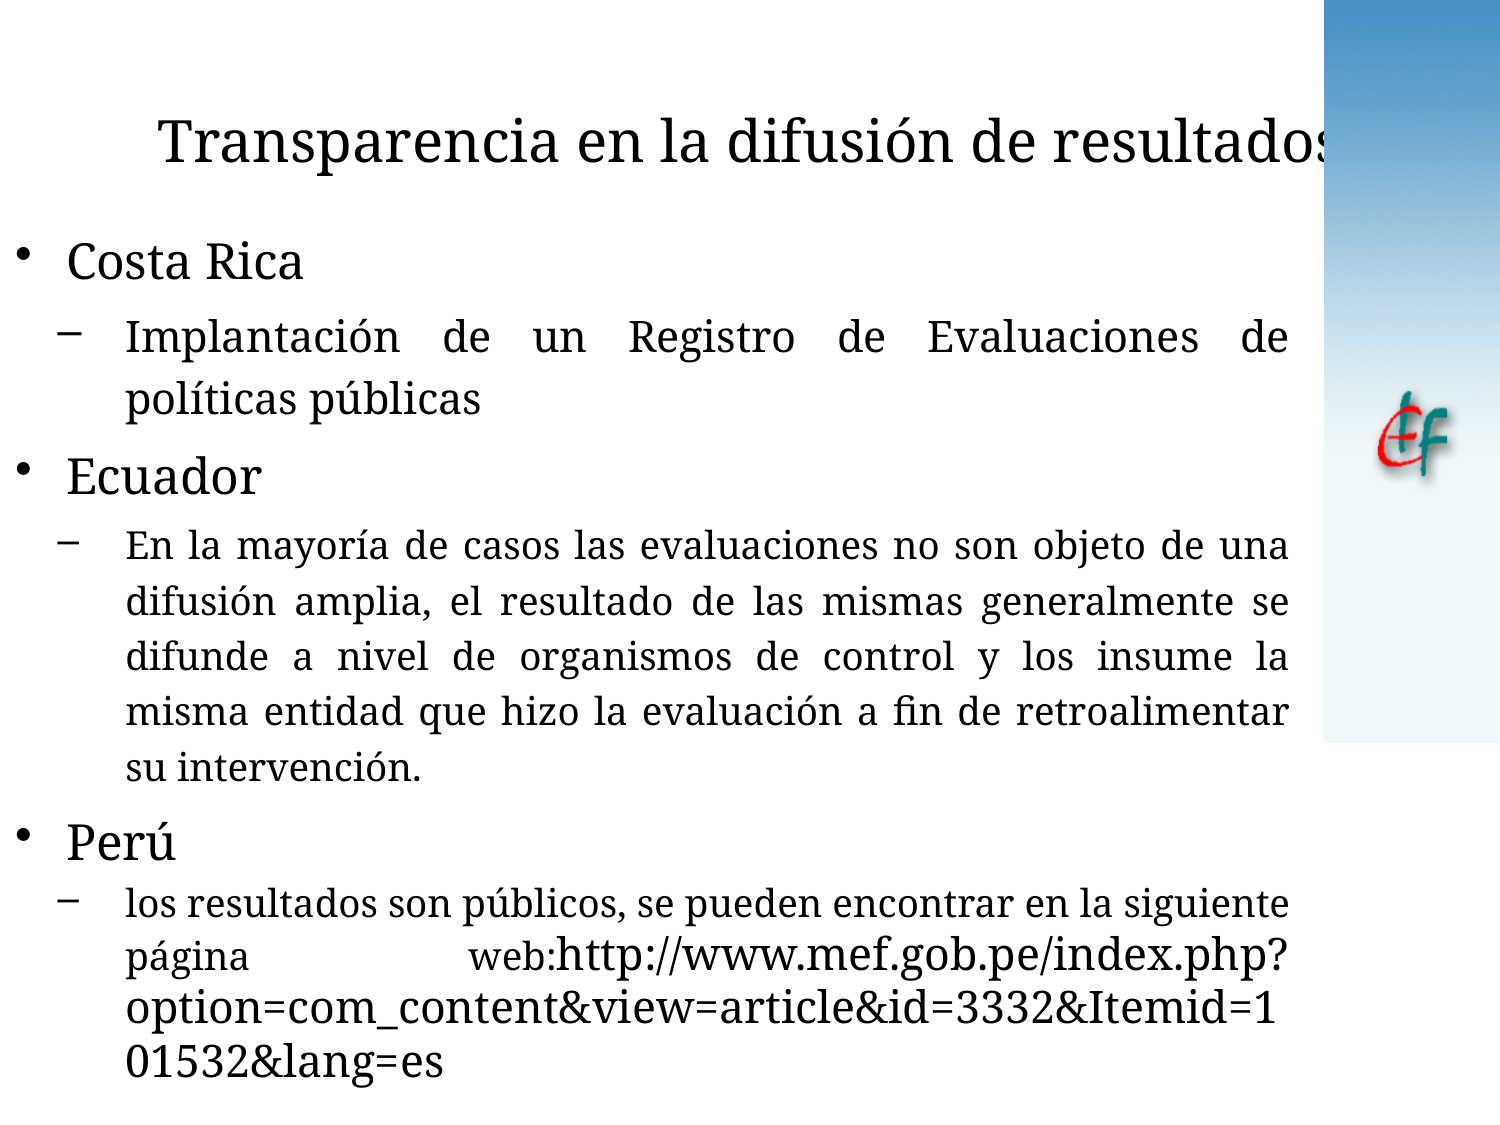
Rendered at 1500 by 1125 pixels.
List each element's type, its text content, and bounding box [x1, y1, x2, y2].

title Transparencia en la difusión de resultados [74, 44, 1318, 233]
list Costa Rica Implantación de un Registro de Evaluaciones de políticas públicas Ecuador En la mayoría de casos las evaluaciones no son objeto de una difusión amplia, el resultado de las mismas generalmente se difunde a nivel de organismos de control y los insume la misma entidad que hizo la evaluación a fin de retroalimentar su intervención. Perú los resultados son públicos, se pueden encontrar en la siguiente página web:http://www.mef.gob.pe/index.php?option=com_content&view=article&id=3332&Itemid=101532&lang=es [0, 210, 1306, 1102]
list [1323, 0, 1500, 743]
